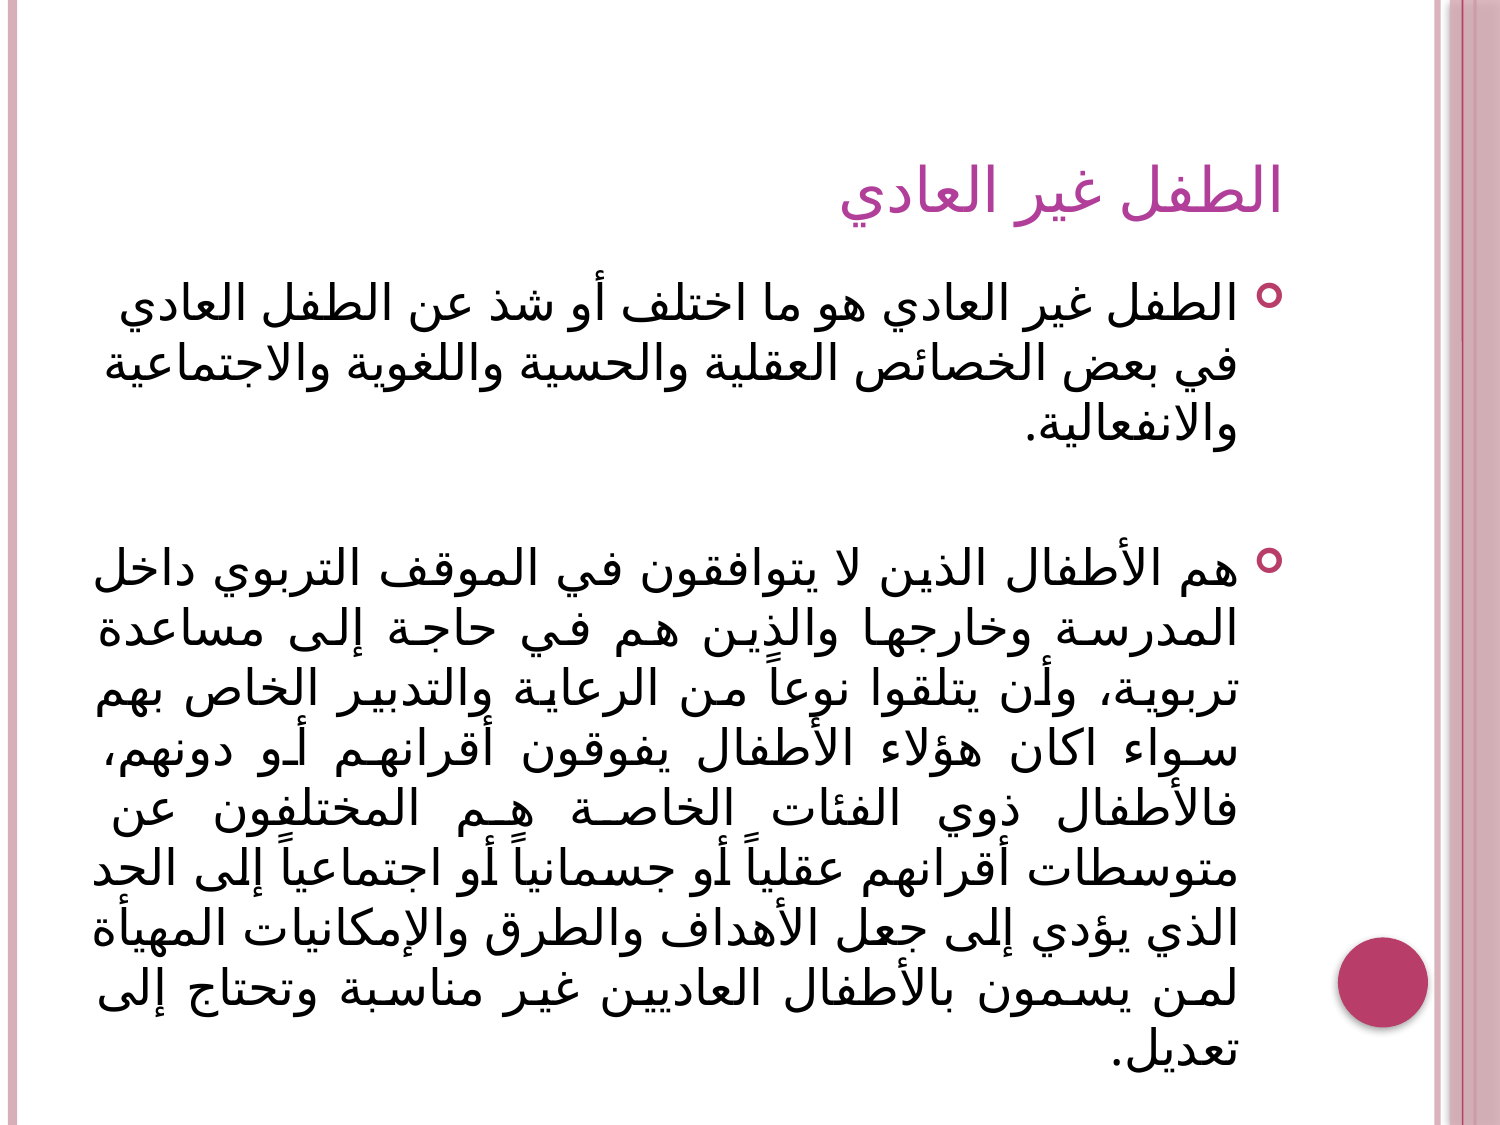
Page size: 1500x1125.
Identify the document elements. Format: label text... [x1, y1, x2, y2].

list الطفل غير العادي هو ما اختلف أو شذ عن الطفل العادي في بعض الخصائص العقلية والحسية واللغوية والاجتماعية والانفعالية. هم الأطفال الذين لا يتوافقون في الموقف التربوي داخل المدرسة وخارجها والذين هم في حاجة إلى مساعدة تربوية، وأن يتلقوا نوعاً من الرعاية والتدبير الخاص بهم سواء اكان هؤلاء الأطفال يفوقون أقرانهم أو دونهم، فالأطفال ذوي الفئات الخاصة هم المختلفون عن متوسطات أقرانهم عقلياً أو جسمانياً أو اجتماعياً إلى الحد الذي يؤدي إلى جعل الأهداف والطرق والإمكانيات المهيأة لمن يسمون بالأطفال العاديين غير مناسبة وتحتاج إلى تعديل. [75, 262, 1300, 1062]
title الطفل غير العادي [75, 45, 1300, 233]
